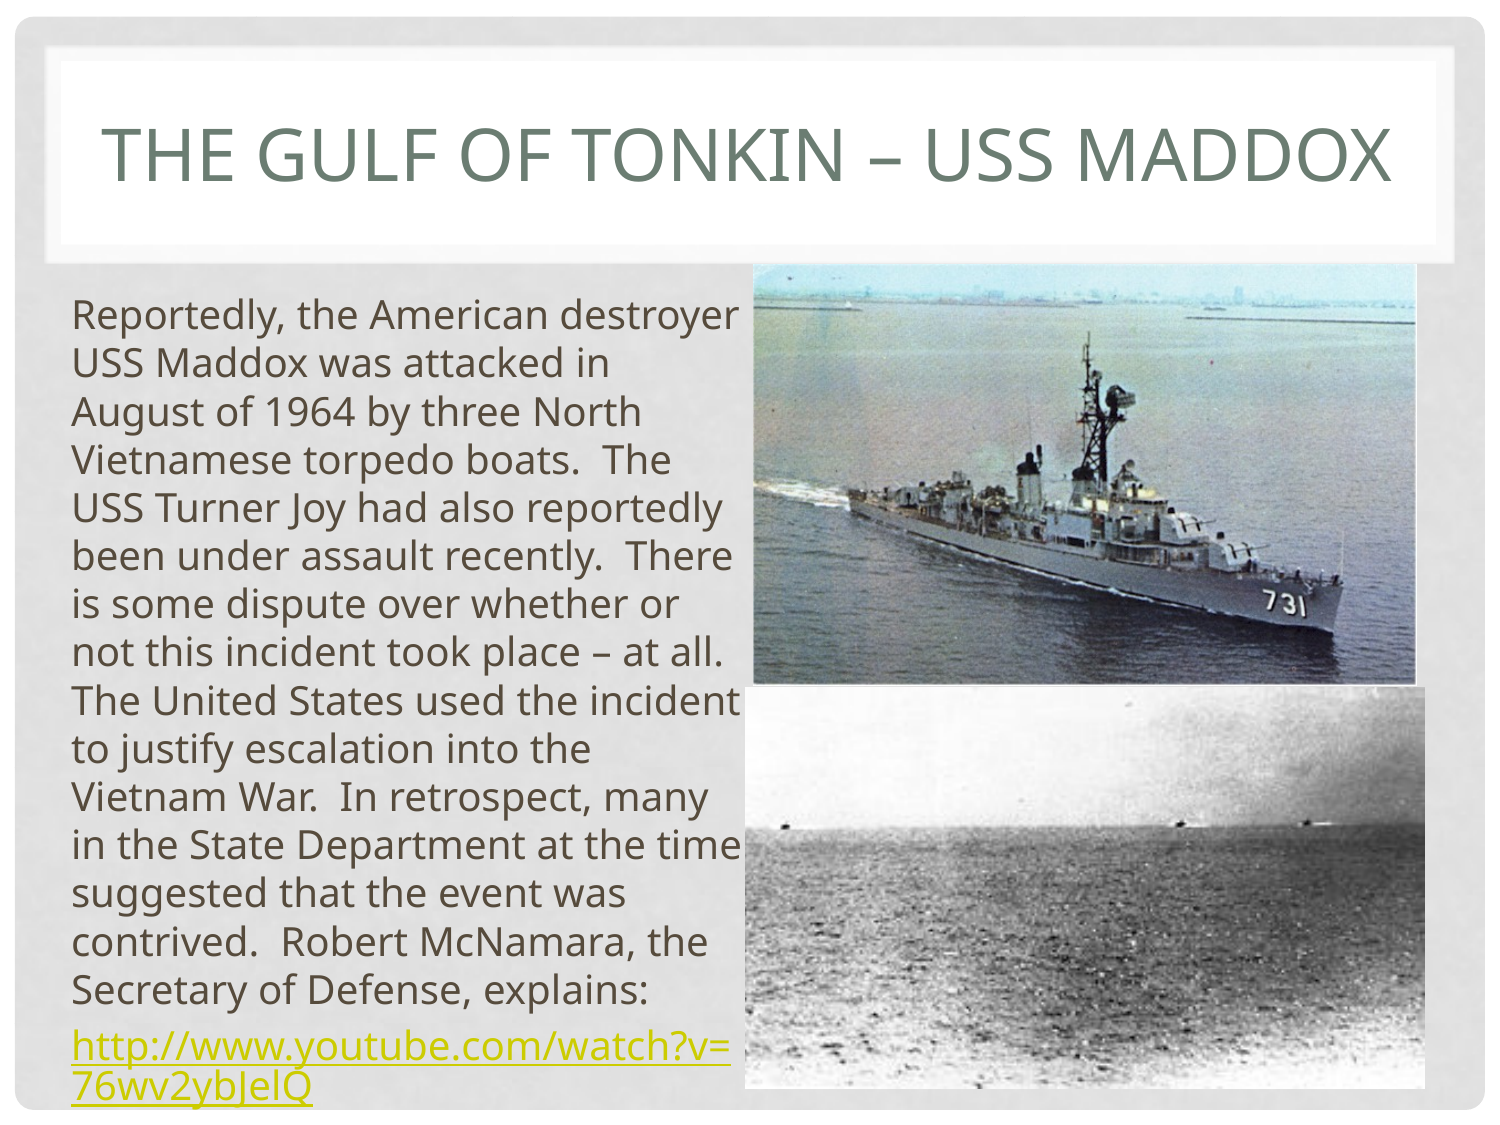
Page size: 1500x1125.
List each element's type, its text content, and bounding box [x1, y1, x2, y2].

list Reportedly, the American destroyer USS Maddox was attacked in August of 1964 by three North Vietnamese torpedo boats. The USS Turner Joy had also reportedly been under assault recently. There is some dispute over whether or not this incident took place – at all. The United States used the incident to justify escalation into the Vietnam War. In retrospect, many in the State Department at the time suggested that the event was contrived. Robert McNamara, the Secretary of Defense, explains: http://www.youtube.com/watch?v=76wv2ybJelQ [37, 281, 763, 1100]
picture [745, 687, 1426, 1089]
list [753, 264, 1417, 686]
title The gulf of tonkin – uss maddox [69, 66, 1425, 238]
